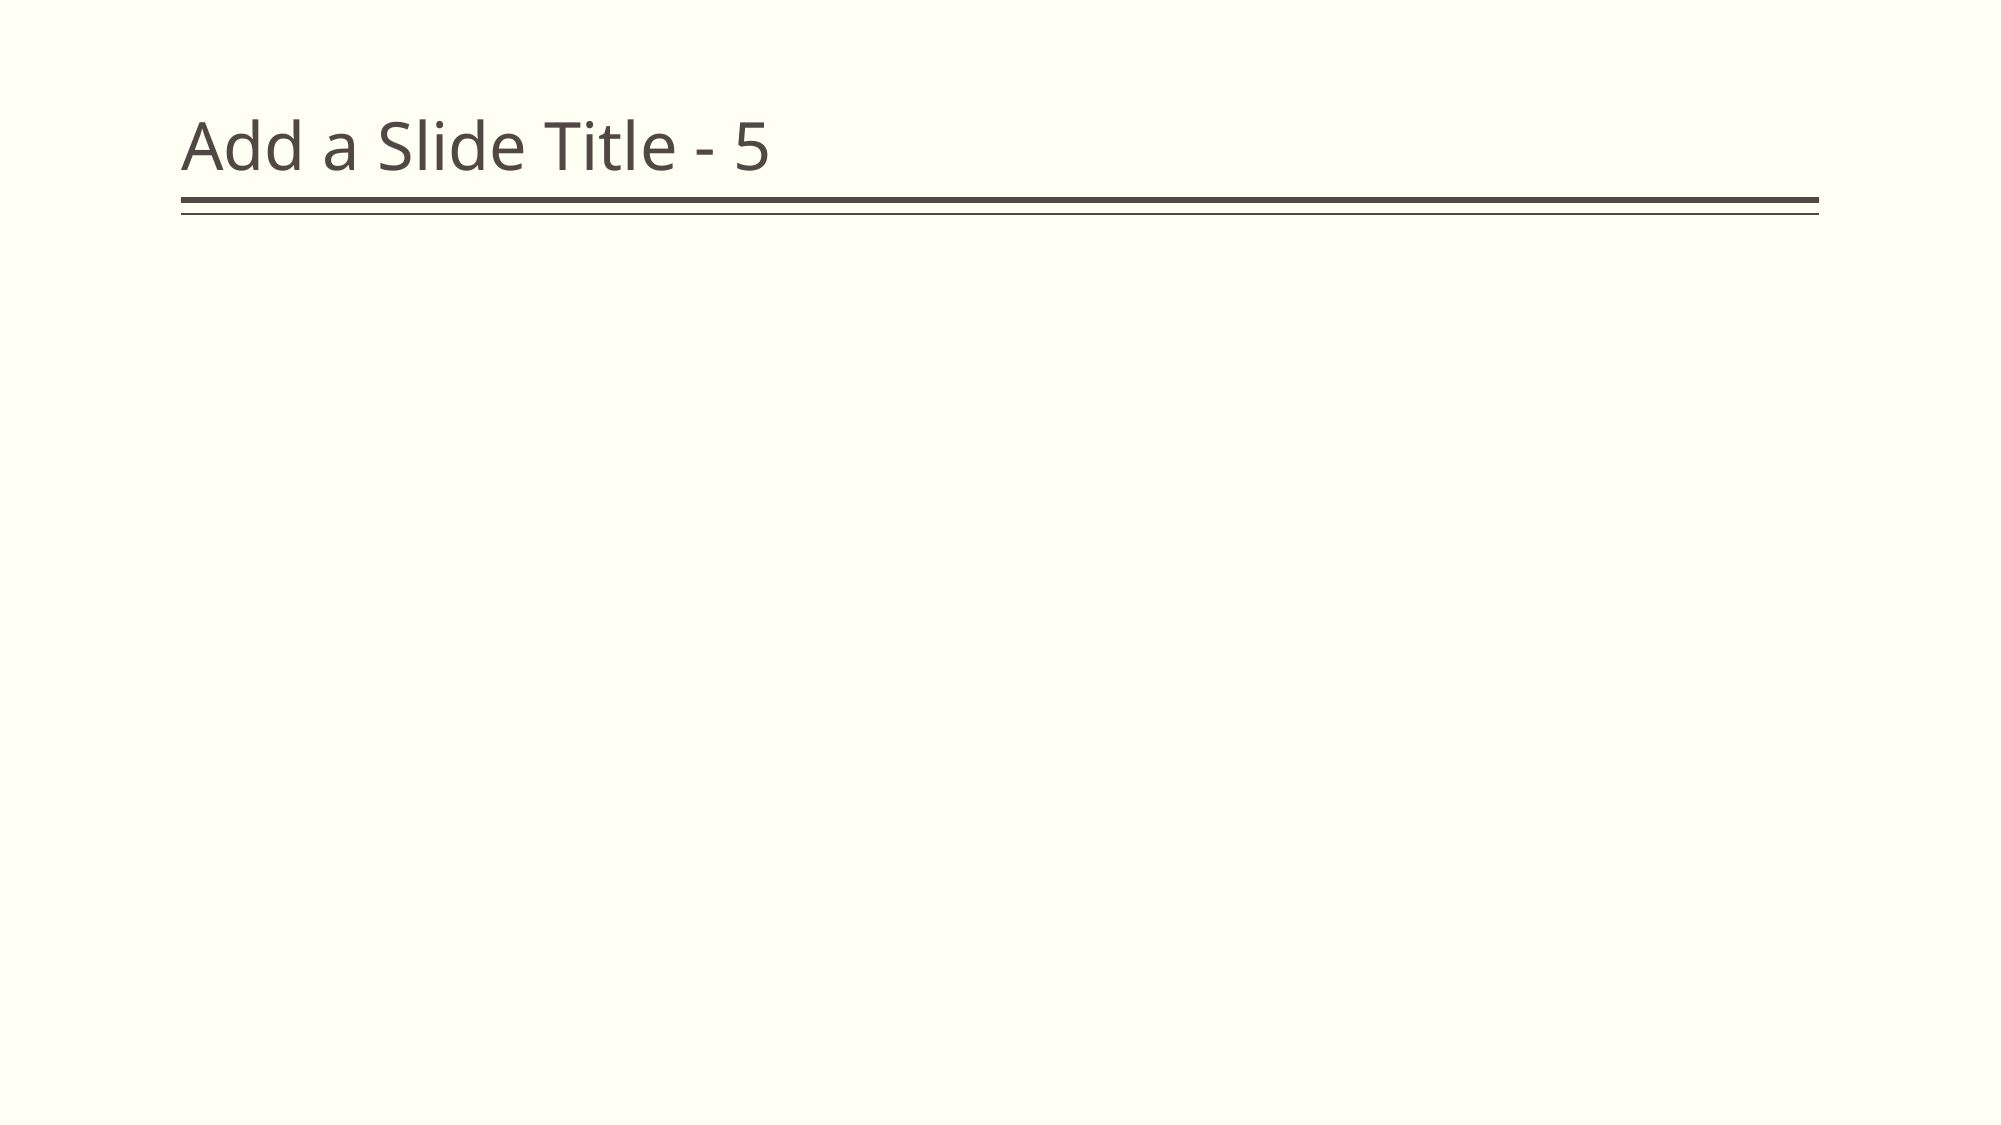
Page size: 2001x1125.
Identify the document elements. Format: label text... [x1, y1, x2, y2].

title Add a Slide Title - 5 [181, 12, 1819, 193]
